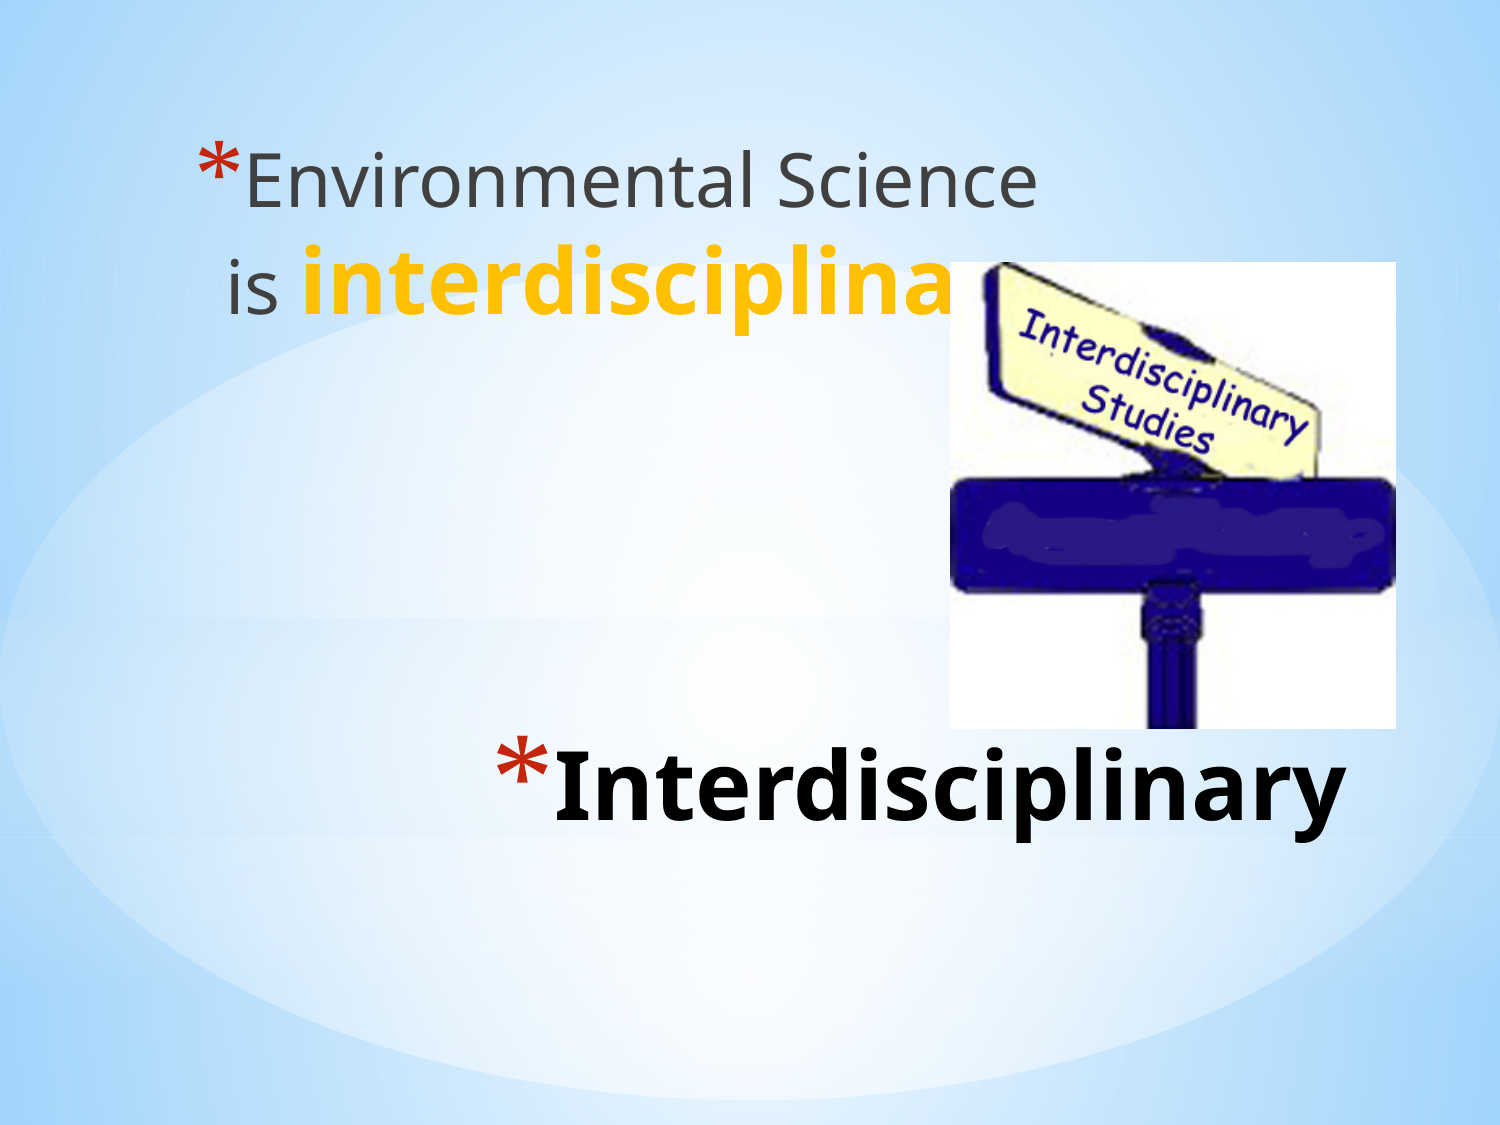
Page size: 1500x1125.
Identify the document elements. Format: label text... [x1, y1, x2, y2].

picture [949, 262, 1396, 730]
list Environmental Science is interdisciplinary [75, 125, 1125, 695]
title Interdisciplinary [294, 717, 1363, 905]
